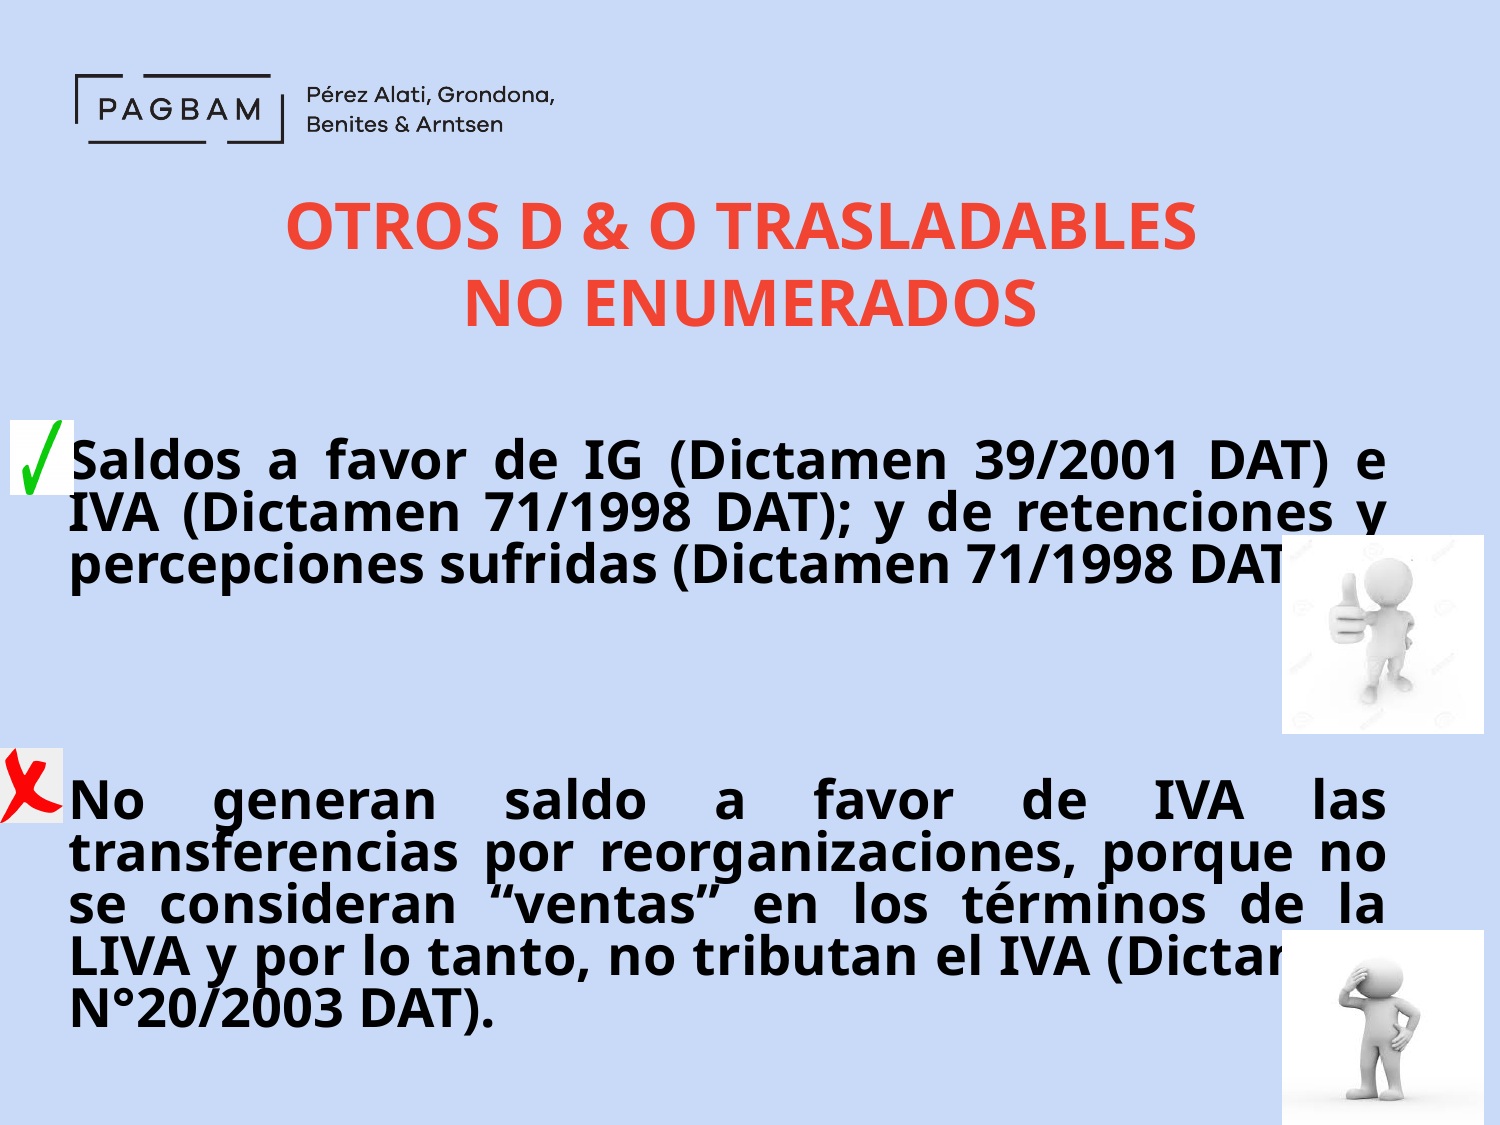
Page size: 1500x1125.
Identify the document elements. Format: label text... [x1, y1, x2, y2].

title OTROS D & O TRASLADABLES NO ENUMERADOS [75, 143, 1425, 231]
picture [1282, 535, 1485, 734]
picture [10, 420, 74, 495]
list Saldos a favor de IG (Dictamen 39/2001 DAT) e IVA (Dictamen 71/1998 DAT); y de retenciones y percepciones sufridas (Dictamen 71/1998 DAT). No generan saldo a favor de IVA las transferencias por reorganizaciones, porque no se consideran “ventas” en los términos de la LIVA y por lo tanto, no tributan el IVA (Dictamen N°20/2003 DAT). [54, 157, 1404, 835]
picture [0, 748, 63, 823]
picture [1282, 929, 1485, 1125]
picture [75, 74, 554, 143]
